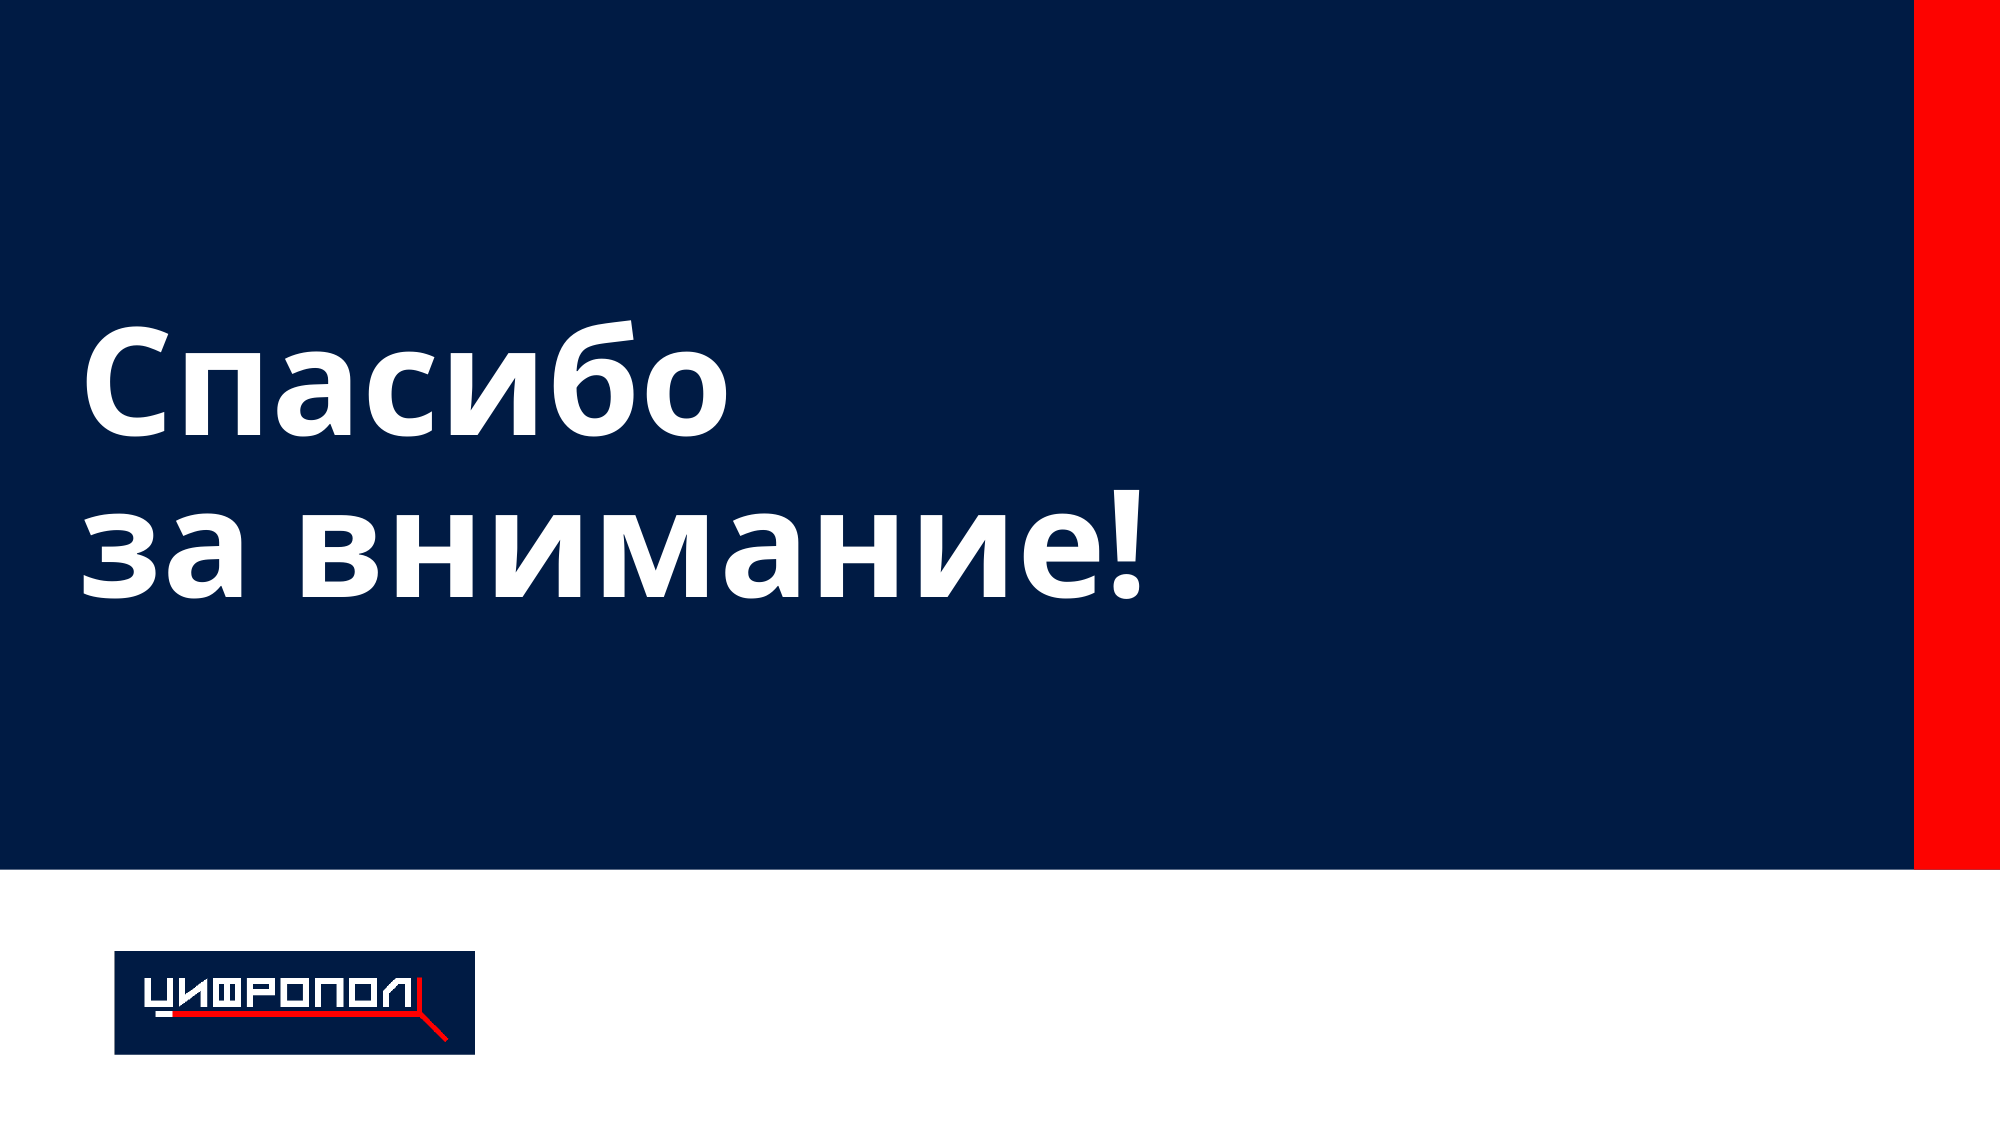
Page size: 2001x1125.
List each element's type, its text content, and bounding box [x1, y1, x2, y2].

title Спасибо за внимание! [63, 298, 1606, 652]
picture [52, 909, 518, 1096]
